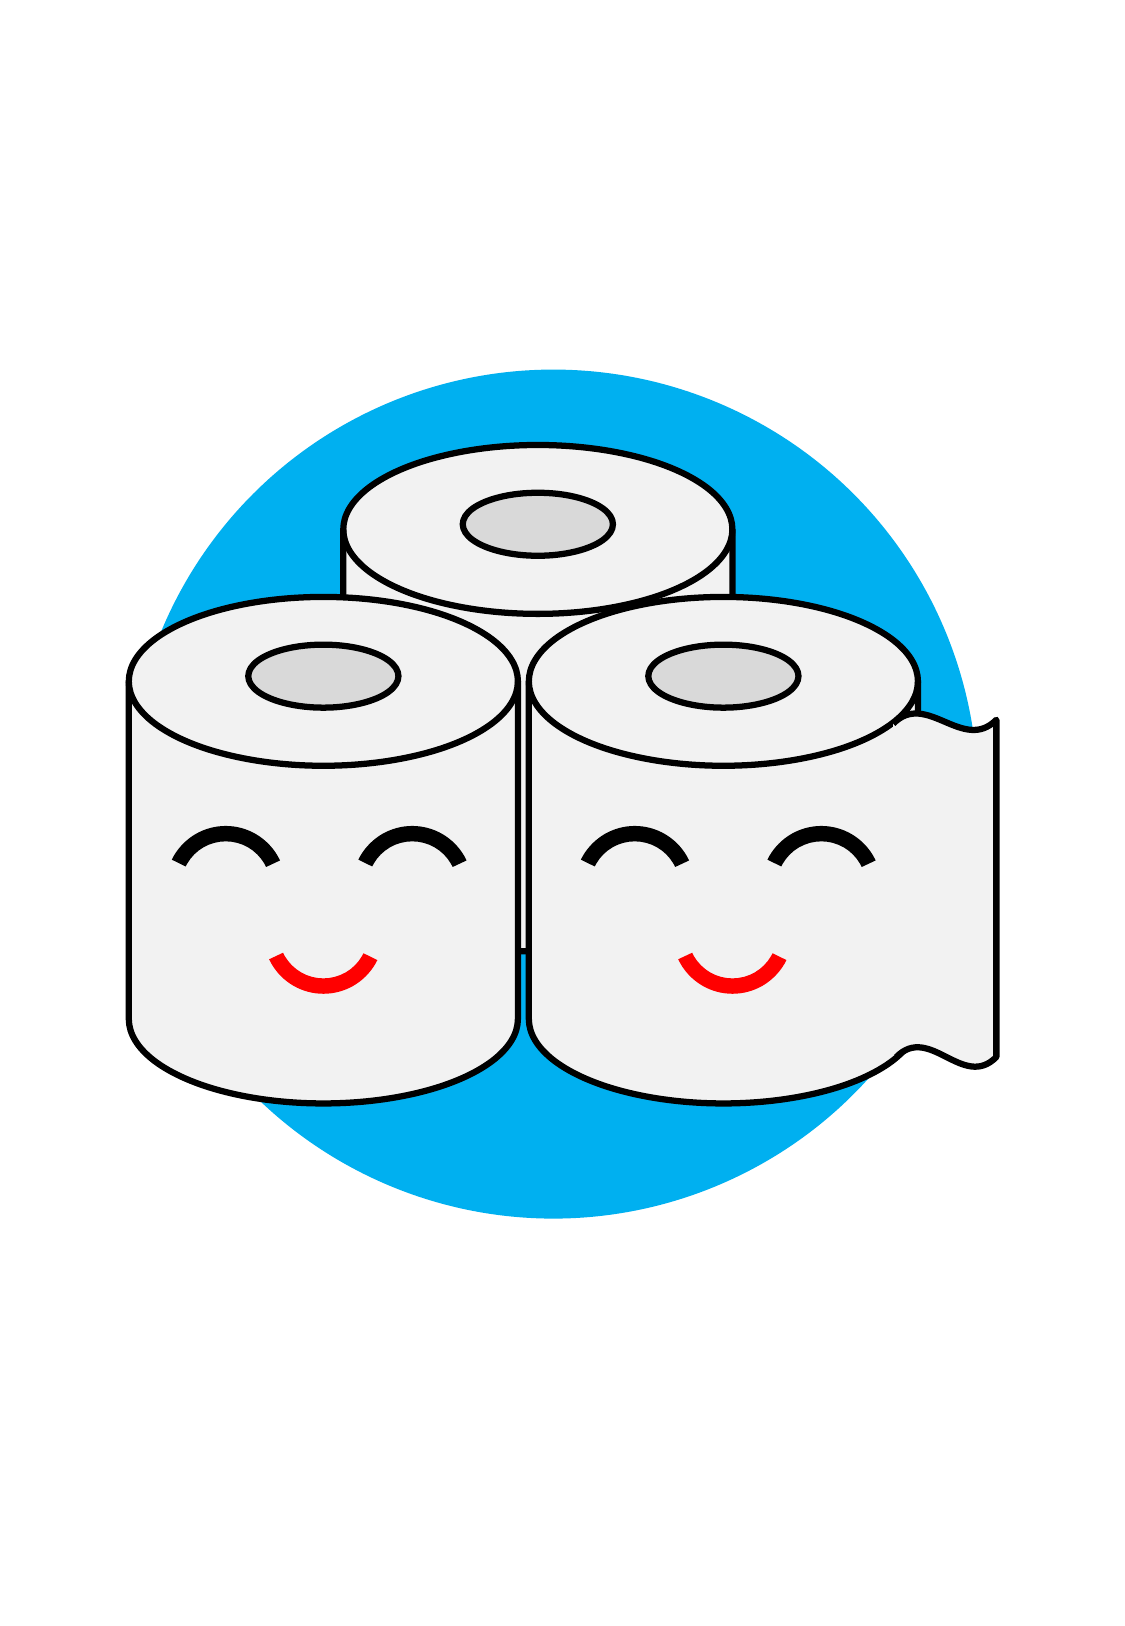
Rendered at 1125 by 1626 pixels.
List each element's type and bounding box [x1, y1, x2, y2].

text_box [128, 369, 997, 1219]
